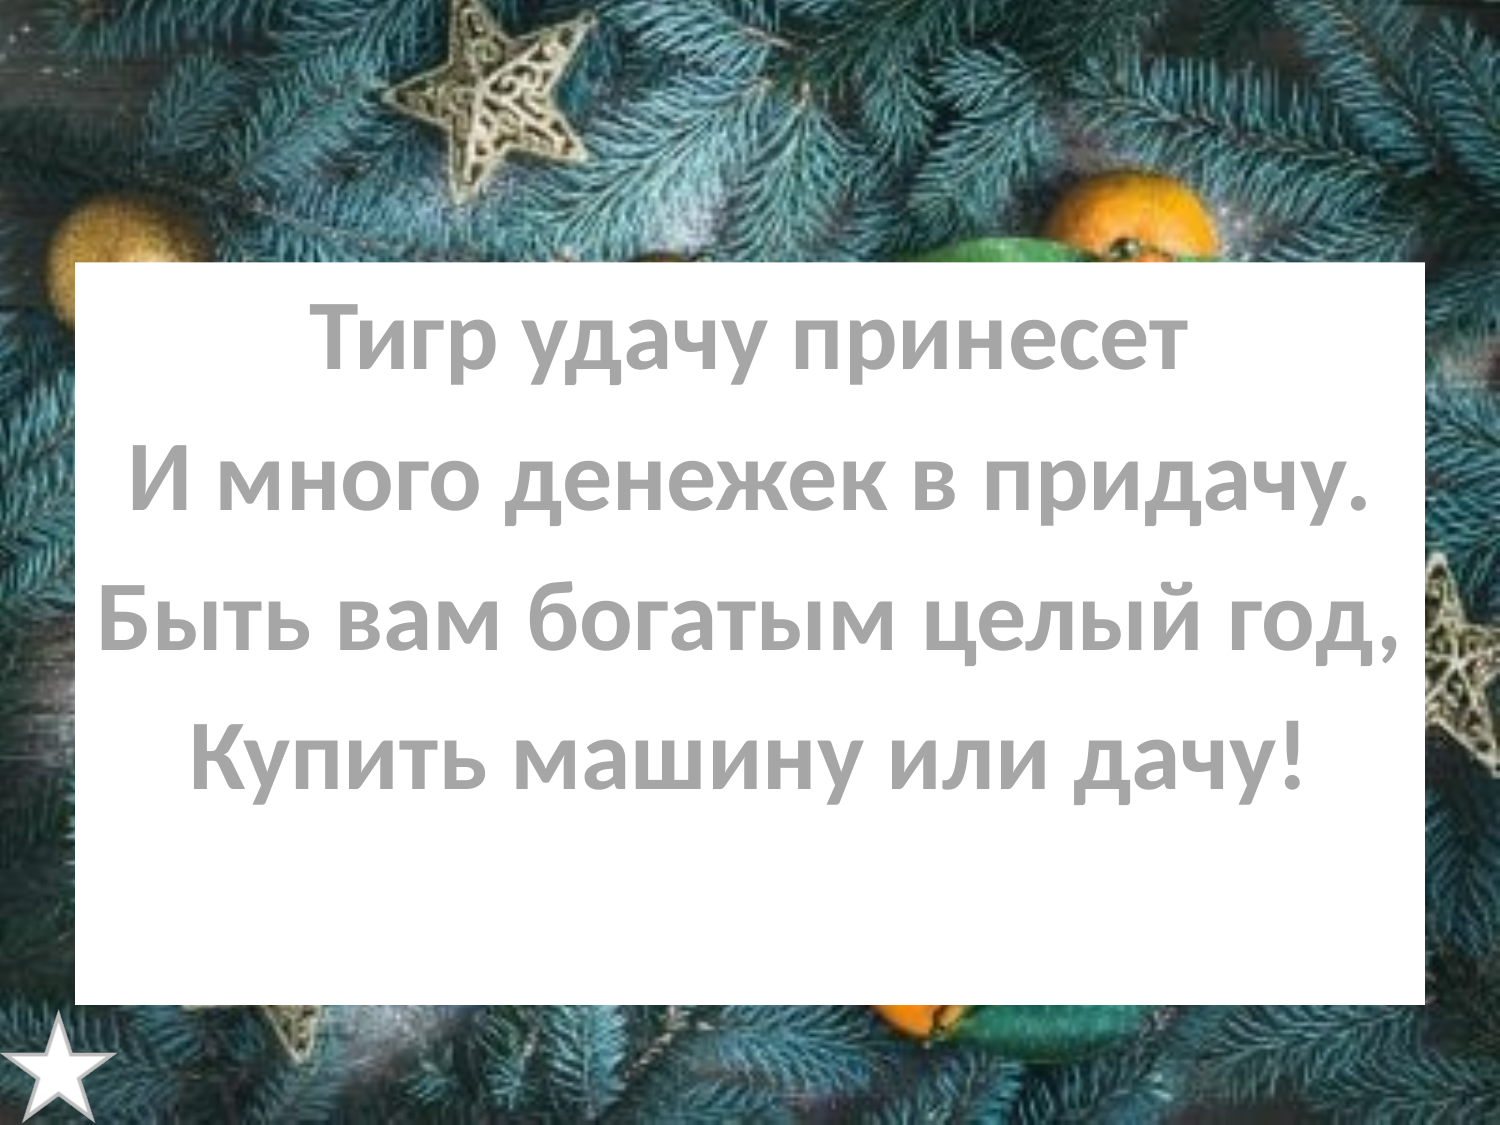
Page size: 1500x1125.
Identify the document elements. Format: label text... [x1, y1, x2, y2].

picture [0, 0, 1500, 1125]
list Тигр удачу принесет И много денежек в придачу. Быть вам богатым целый год, Купить машину или дачу! [75, 262, 1425, 1005]
